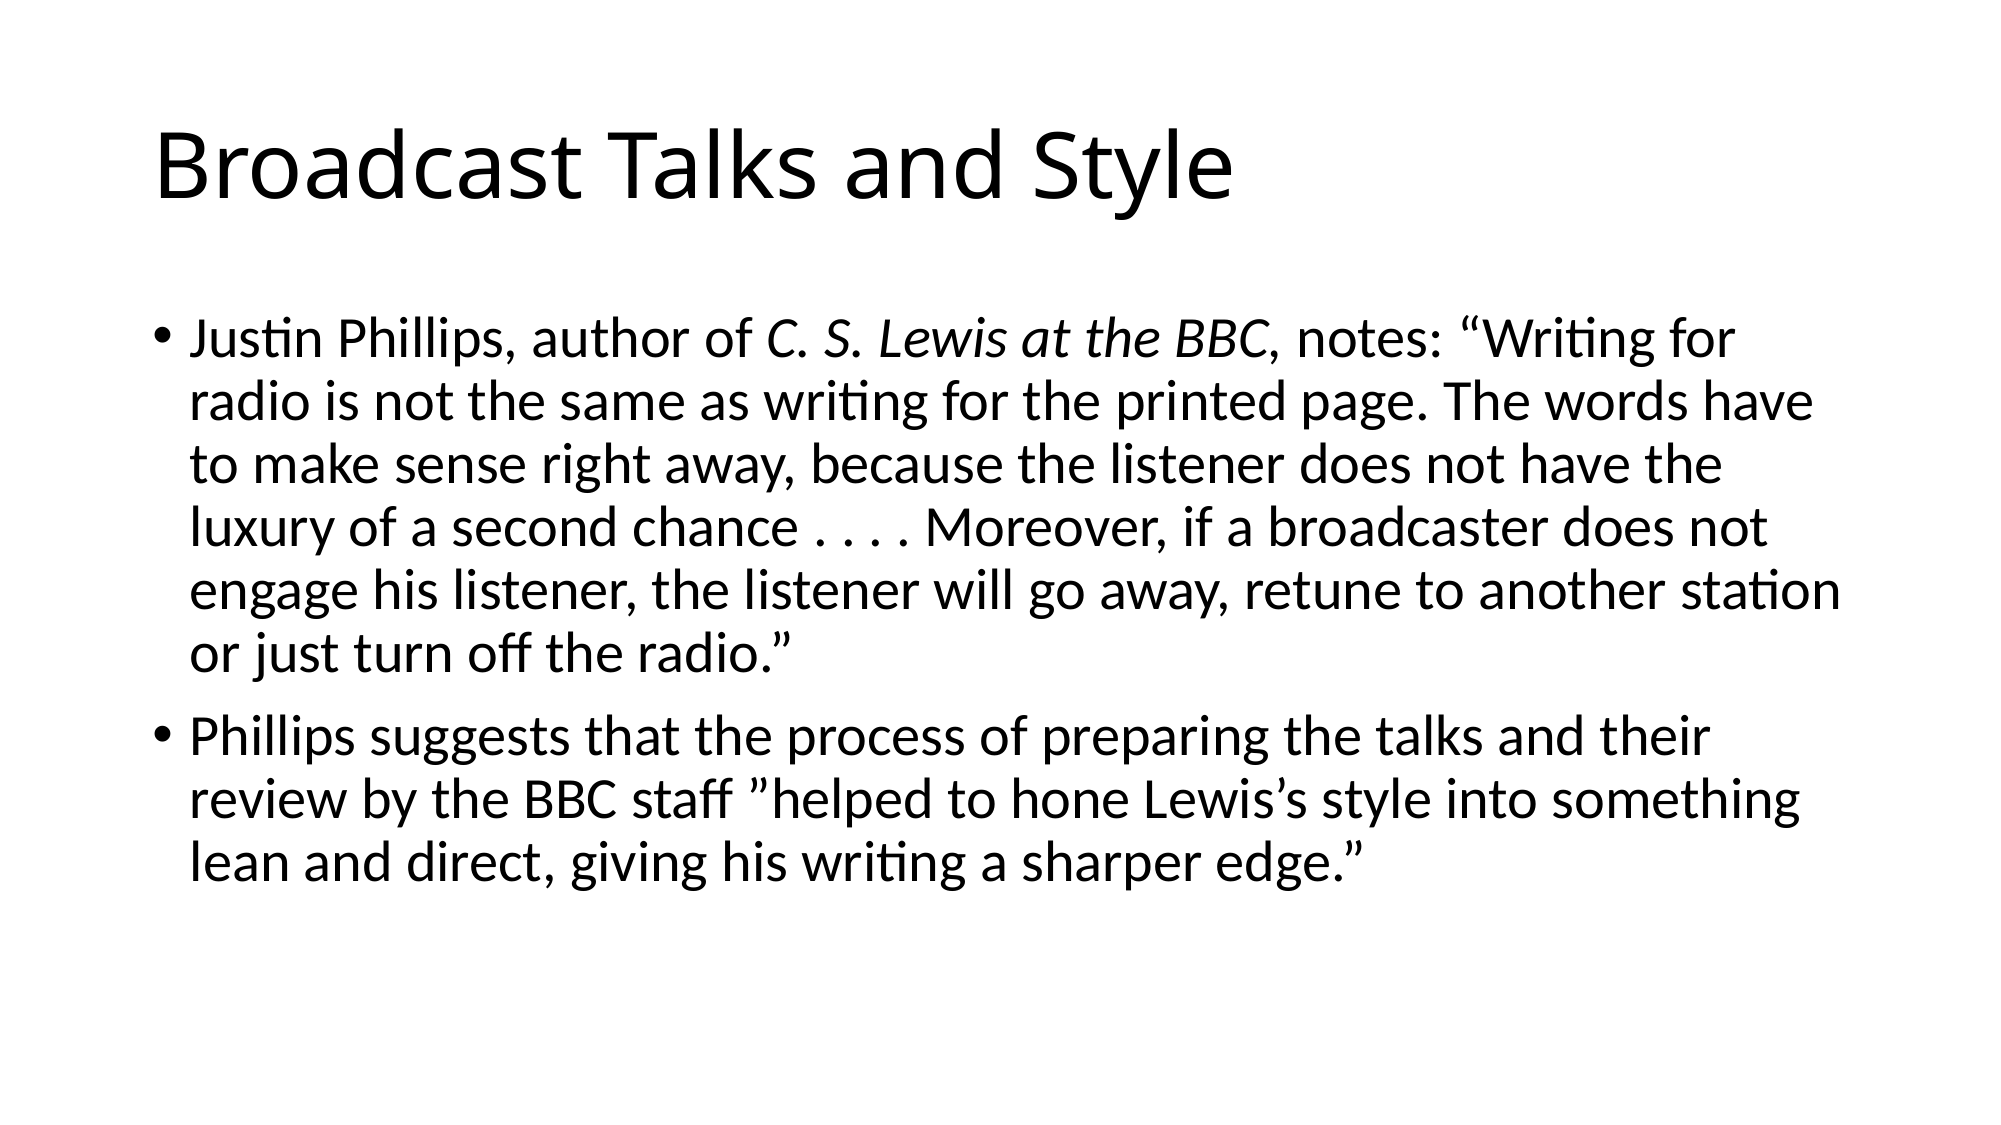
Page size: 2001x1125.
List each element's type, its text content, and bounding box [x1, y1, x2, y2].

list Justin Phillips, author of C. S. Lewis at the BBC, notes: “Writing for radio is not the same as writing for the printed page. The words have to make sense right away, because the listener does not have the luxury of a second chance . . . . Moreover, if a broadcaster does not engage his listener, the listener will go away, retune to another station or just turn off the radio.” Phillips suggests that the process of preparing the talks and their review by the BBC staff ”helped to hone Lewis’s style into something lean and direct, giving his writing a sharper edge.” [137, 299, 1863, 1014]
title Broadcast Talks and Style [137, 59, 1863, 278]
